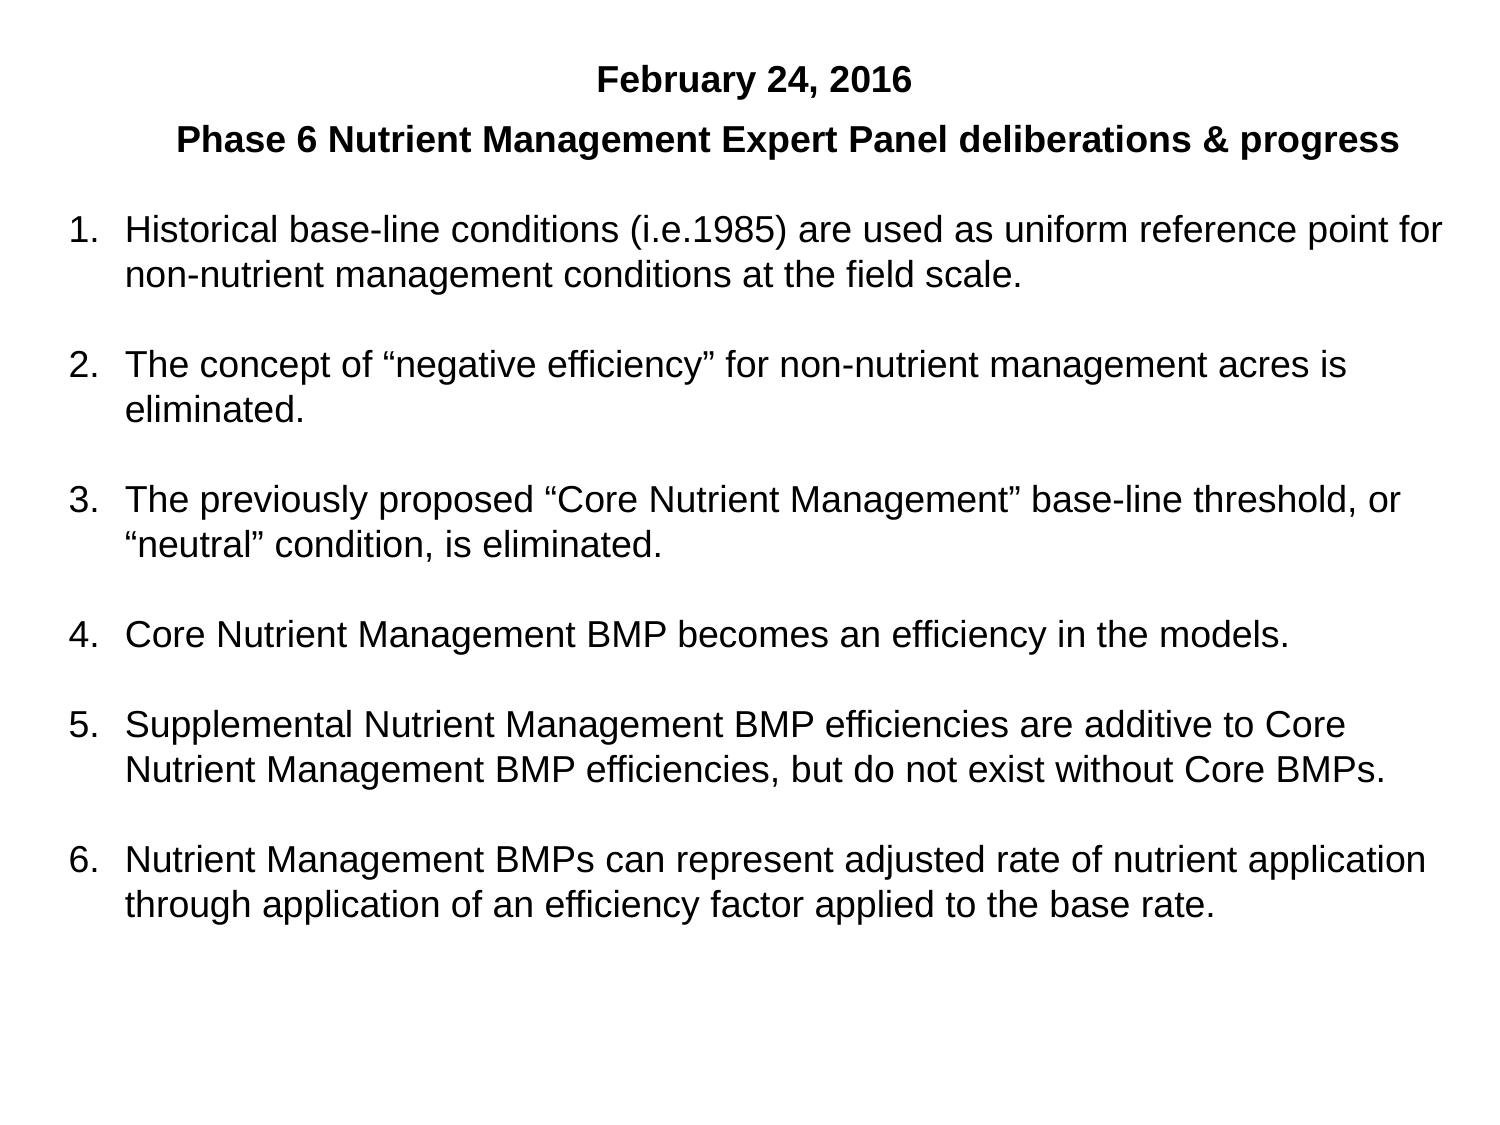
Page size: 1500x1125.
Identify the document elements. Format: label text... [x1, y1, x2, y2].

text_box February 24, 2016 [581, 47, 928, 108]
text_box Historical base-line conditions (i.e.1985) are used as uniform reference point for non-nutrient management conditions at the field scale. The concept of “negative efficiency” for non-nutrient management acres is eliminated. The previously proposed “Core Nutrient Management” base-line threshold, or “neutral” condition, is eliminated. Core Nutrient Management BMP becomes an efficiency in the models. Supplemental Nutrient Management BMP efficiencies are additive to Core Nutrient Management BMP efficiencies, but do not exist without Core BMPs. Nutrient Management BMPs can represent adjusted rate of nutrient application through application of an efficiency factor applied to the base rate. [53, 197, 1463, 933]
text_box Phase 6 Nutrient Management Expert Panel deliberations & progress [161, 107, 1417, 168]
